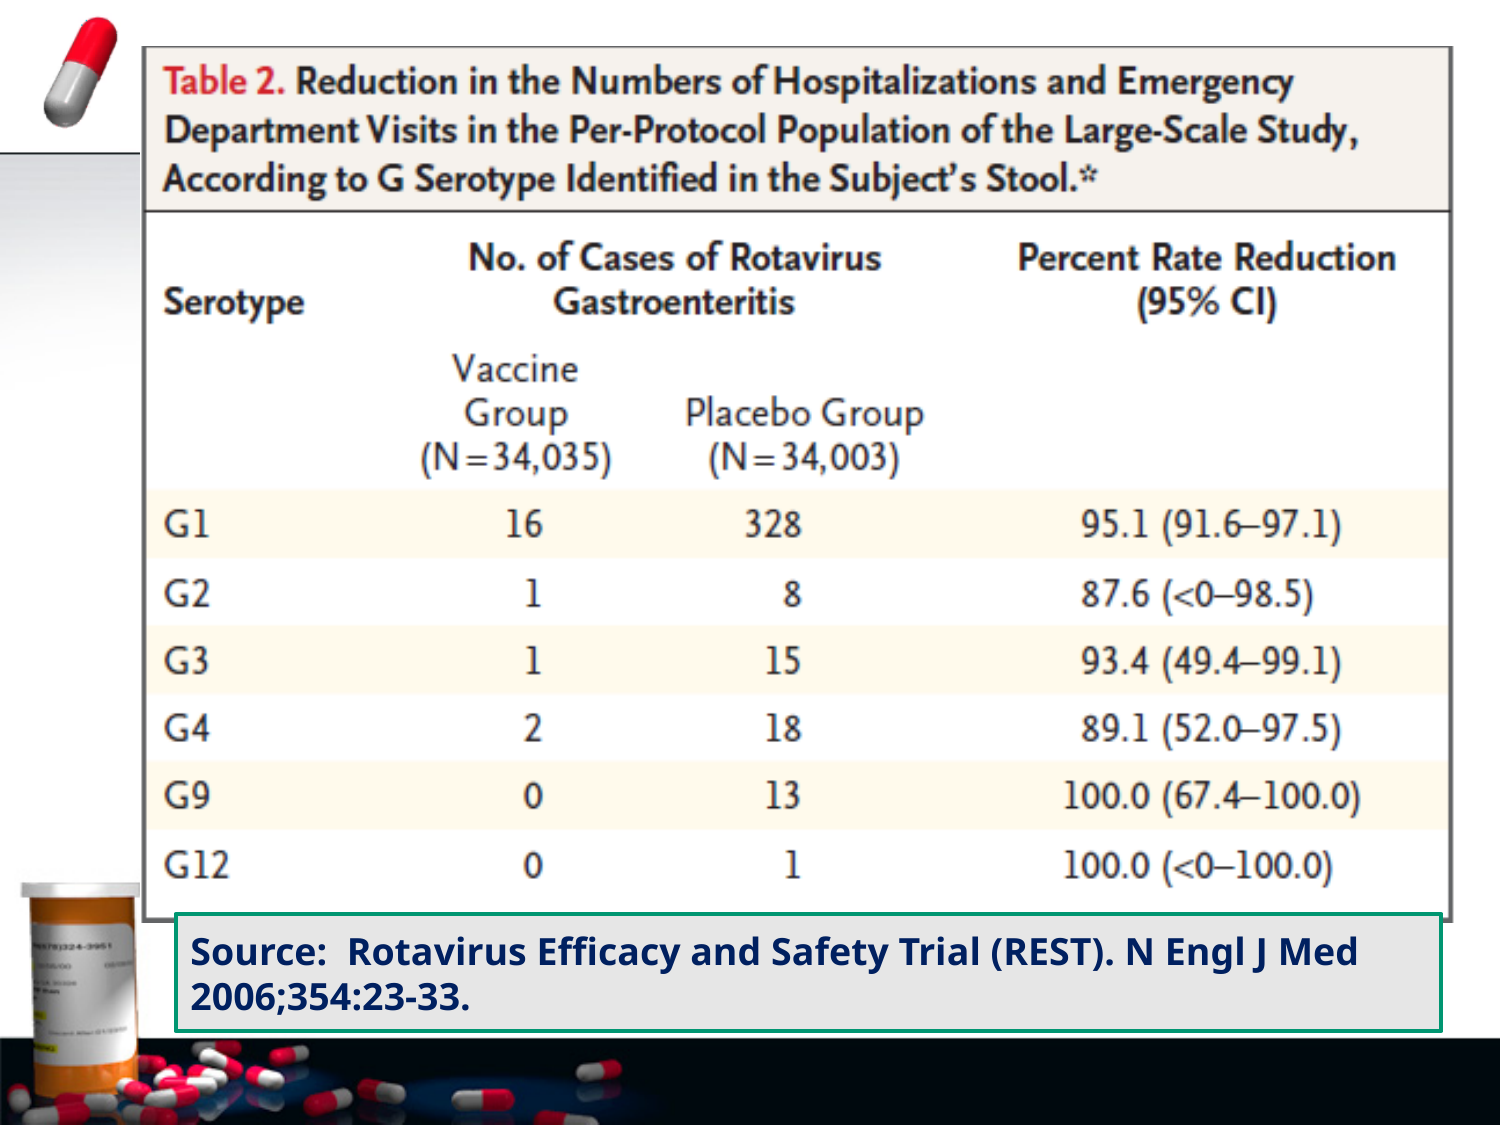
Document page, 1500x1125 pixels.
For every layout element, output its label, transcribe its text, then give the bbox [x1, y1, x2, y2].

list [140, 46, 1456, 923]
text_box Source: Rotavirus Efficacy and Safety Trial (REST). N Engl J Med 2006;354:23-33. [174, 932, 1443, 1033]
picture [0, 0, 1500, 1125]
